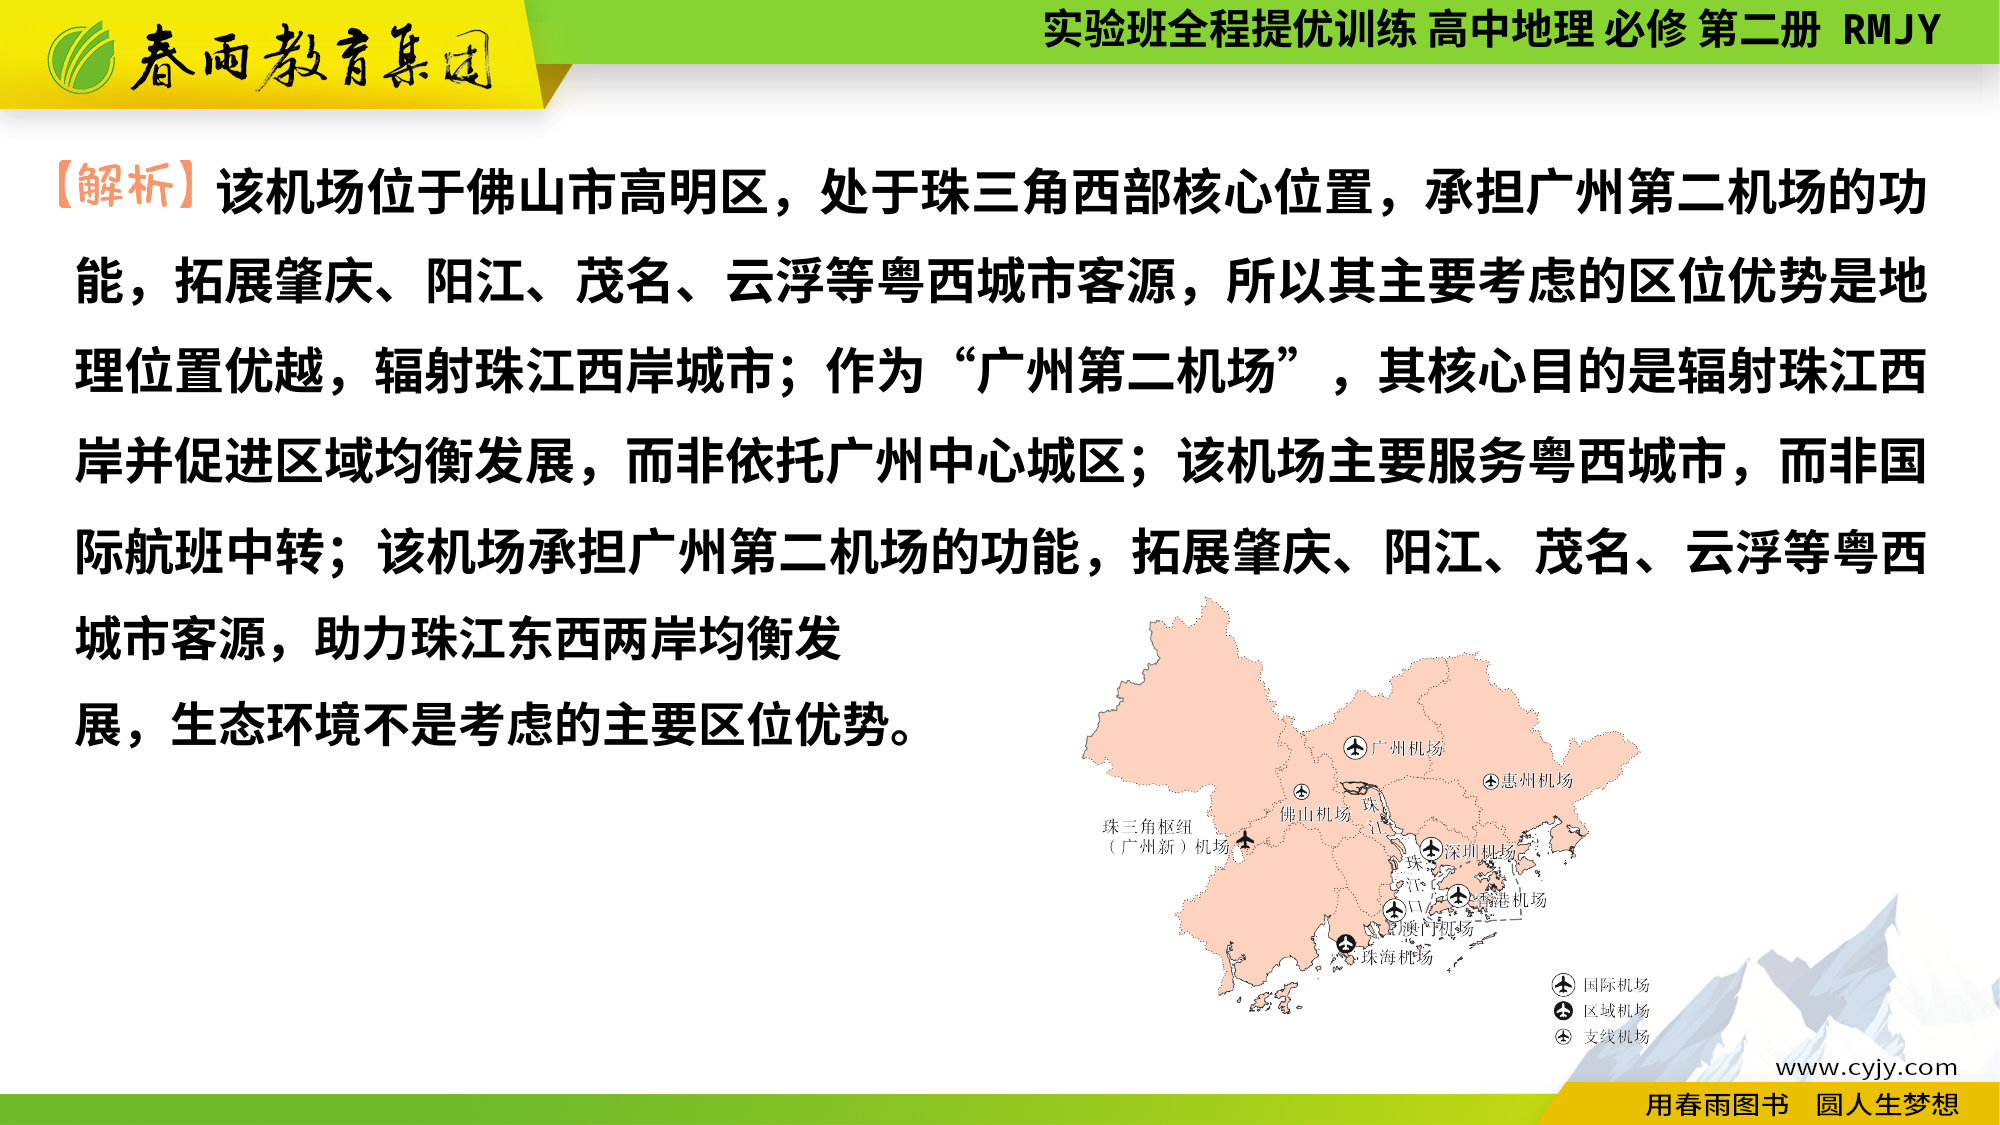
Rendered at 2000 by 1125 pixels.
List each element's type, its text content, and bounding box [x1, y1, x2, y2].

picture [0, 0, 2000, 1125]
list 该机场位于佛山市高明区，处于珠三角西部核心位置，承担广州第二机场的功能，拓展肇庆、阳江、茂名、云浮等粤西城市客源，所以其主要考虑的区位优势是地理位置优越，辐射珠江西岸城市；作为“广州第二机场”，其核心目的是辐射珠江西岸并促进区域均衡发展，而非依托广州中心城区；该机场主要服务粤西城市，而非国际航班中转；该机场承担广州第二机场的功能，拓展肇庆、阳江、茂名、云浮等粤西城市客源，助力珠江东西两岸均衡发 展，生态环境不是考虑的主要区位优势。 [59, 122, 1944, 756]
